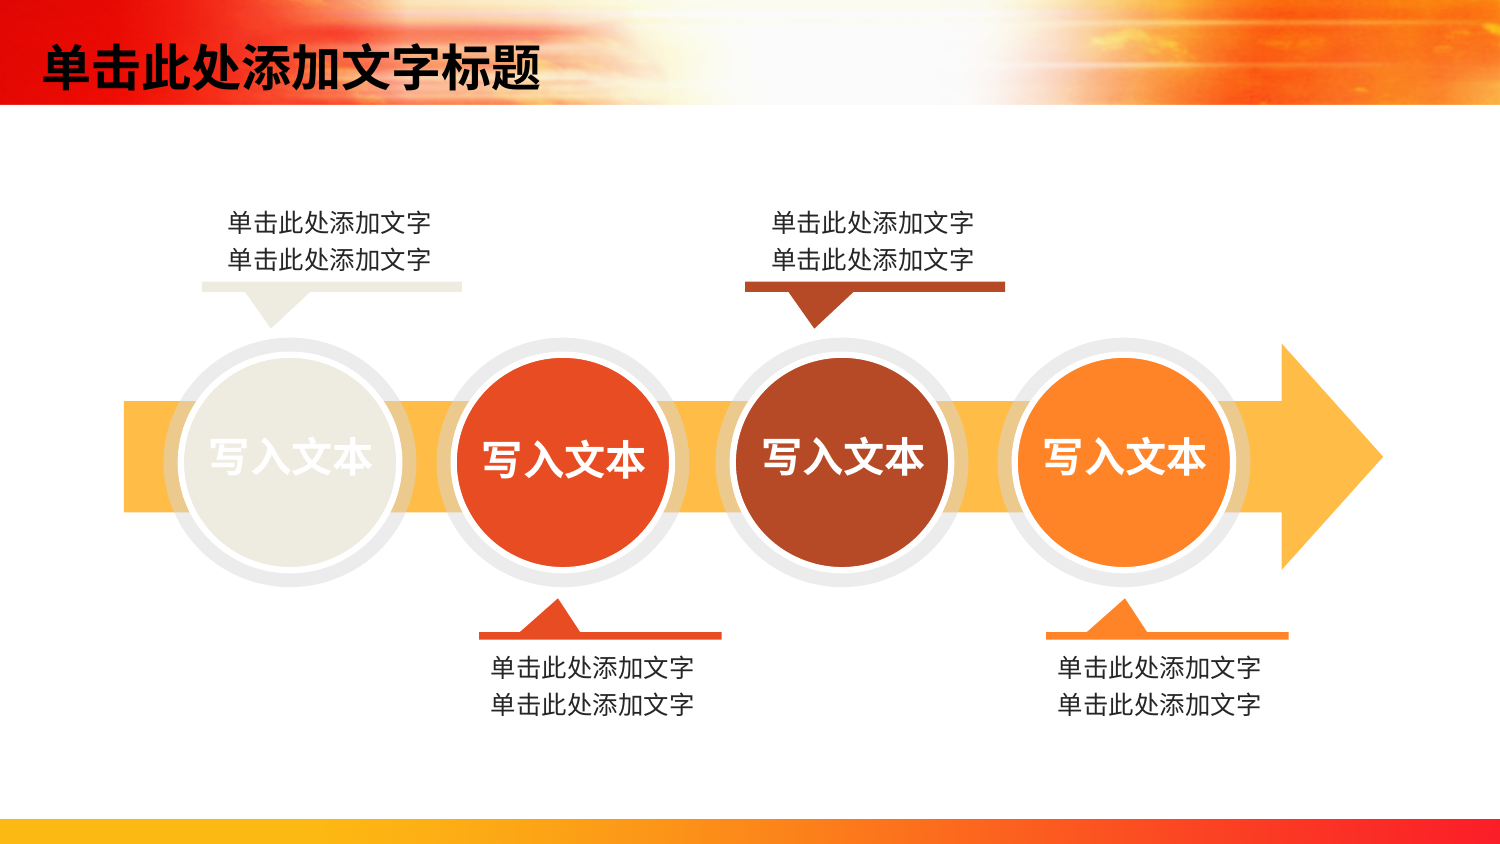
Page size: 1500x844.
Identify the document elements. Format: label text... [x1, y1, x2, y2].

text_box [432, 337, 703, 588]
text_box 单击此处添加文字 单击此处添加文字 [212, 193, 455, 282]
text_box [200, 280, 463, 331]
text_box [1265, 343, 1384, 571]
text_box [744, 280, 1007, 331]
text_box [478, 596, 723, 641]
text_box 单击此处添加文字 单击此处添加文字 [756, 193, 999, 282]
text_box [123, 401, 151, 513]
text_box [985, 337, 1265, 588]
text_box [1045, 596, 1290, 641]
picture [0, 819, 1500, 844]
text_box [703, 337, 984, 588]
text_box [151, 337, 432, 588]
text_box 单击此处添加文字 单击此处添加文字 [475, 638, 718, 727]
text_box 单击此处添加文字 单击此处添加文字 [1042, 638, 1285, 727]
picture [0, 0, 1500, 104]
